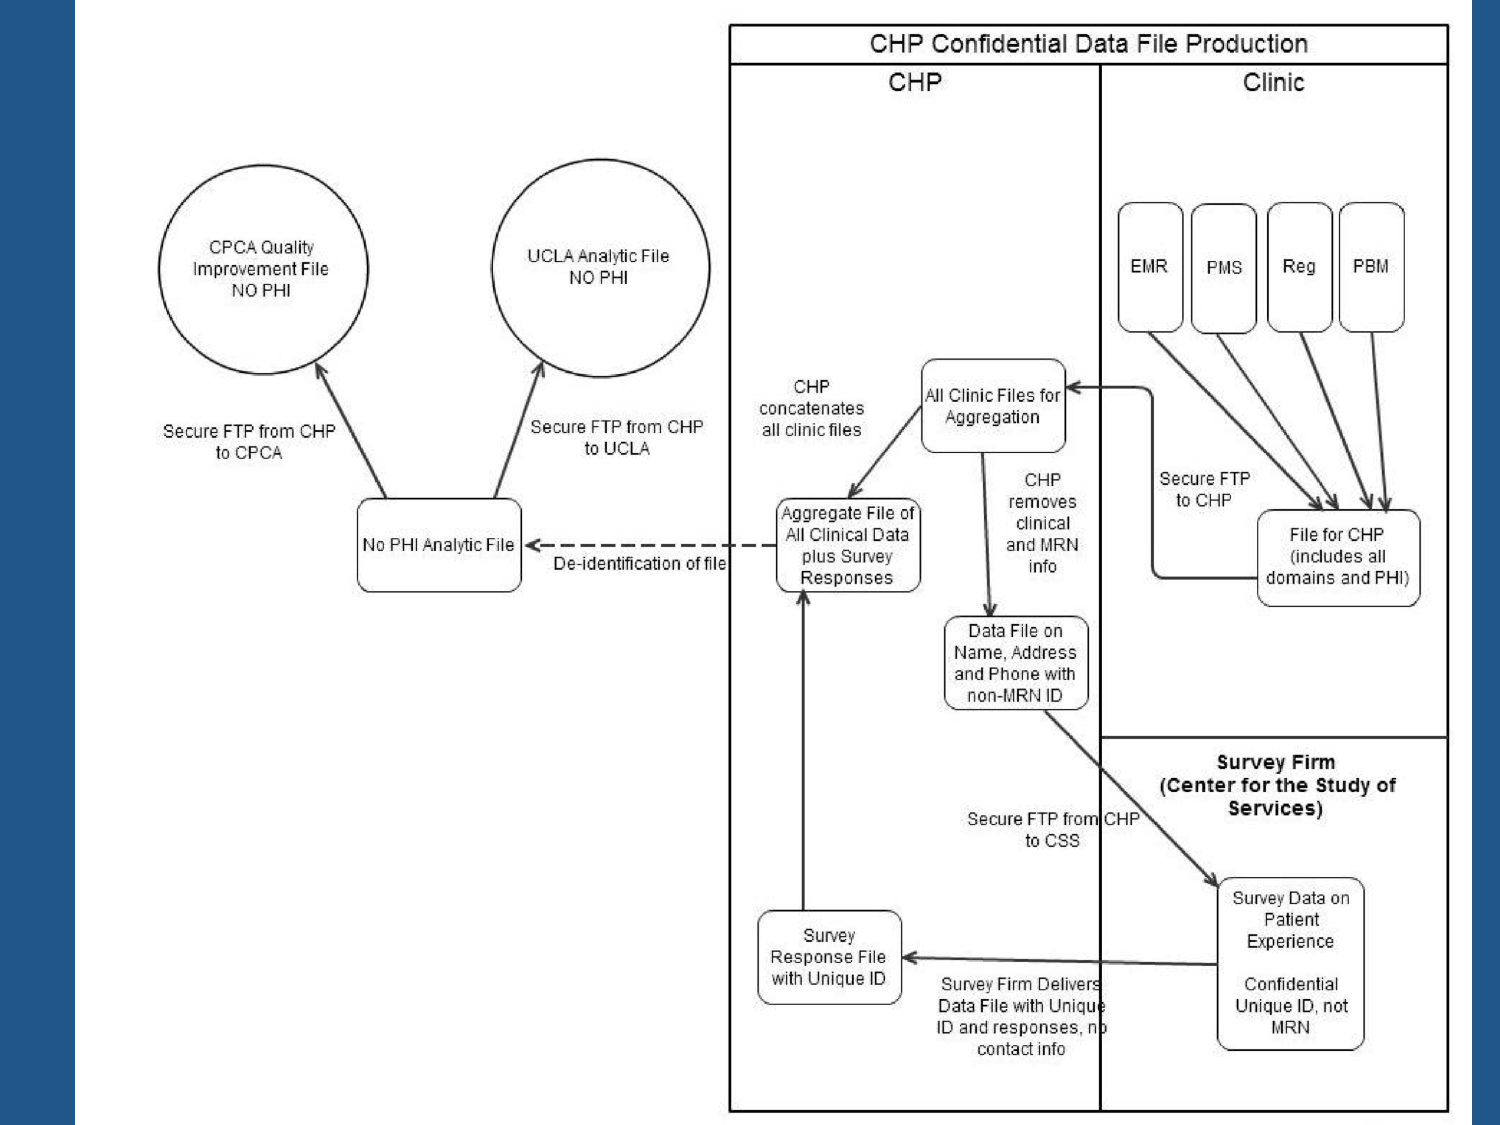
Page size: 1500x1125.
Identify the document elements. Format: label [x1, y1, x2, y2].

text_box [74, 0, 1472, 1125]
